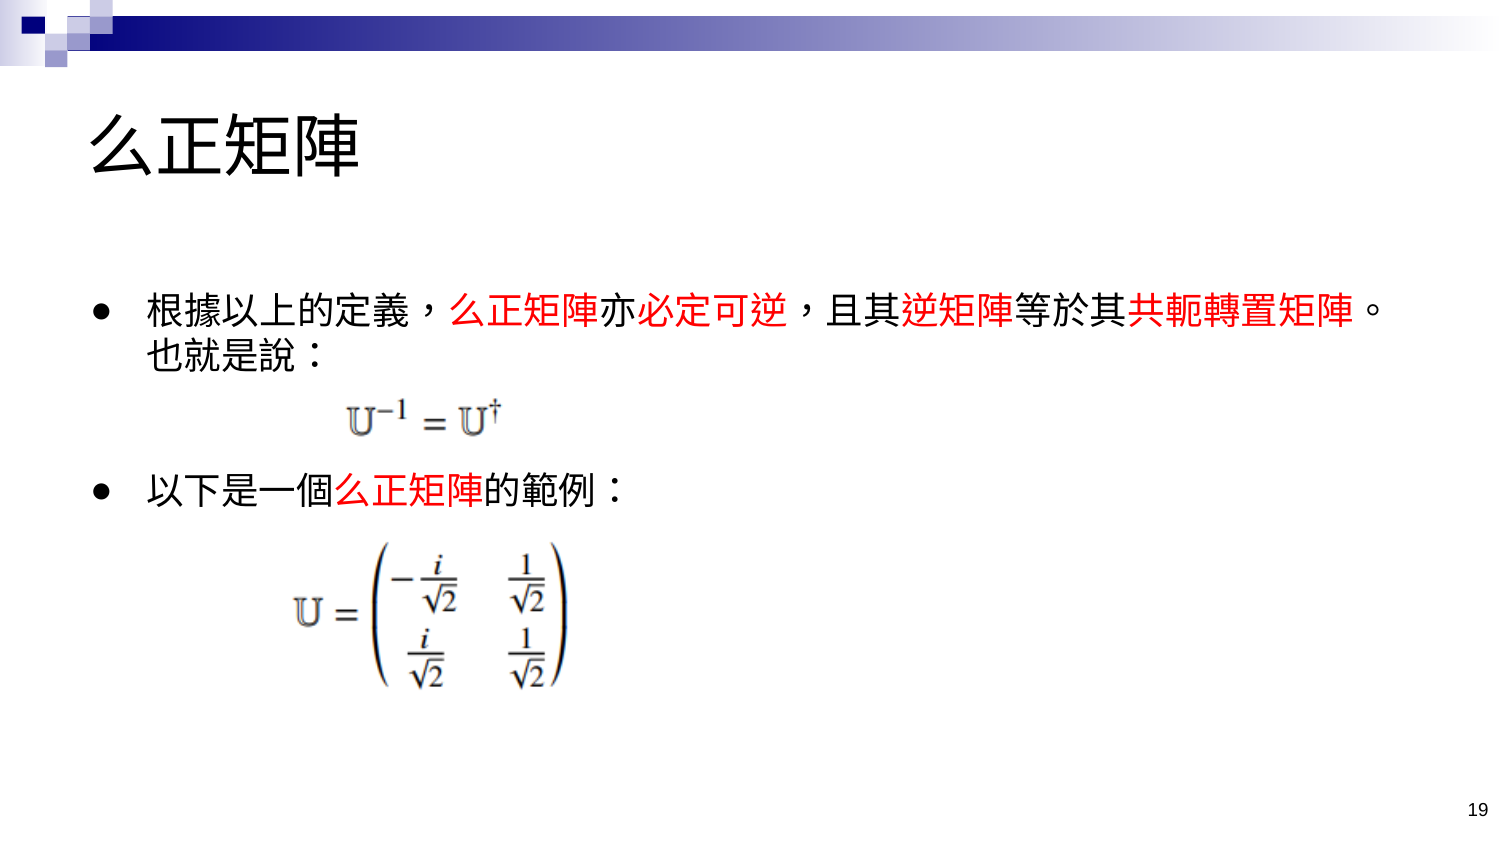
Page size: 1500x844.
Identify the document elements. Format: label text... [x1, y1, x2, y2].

text_box 根據以上的定義，么正矩陣亦必定可逆，且其逆矩陣等於其共軛轉置矩陣。也就是說： 以下是一個么正矩陣的範例： [56, 272, 1407, 573]
picture [319, 375, 524, 455]
slide_number 19 [1149, 796, 1500, 827]
picture [265, 520, 577, 719]
title 么正矩陣 [75, 59, 1425, 229]
